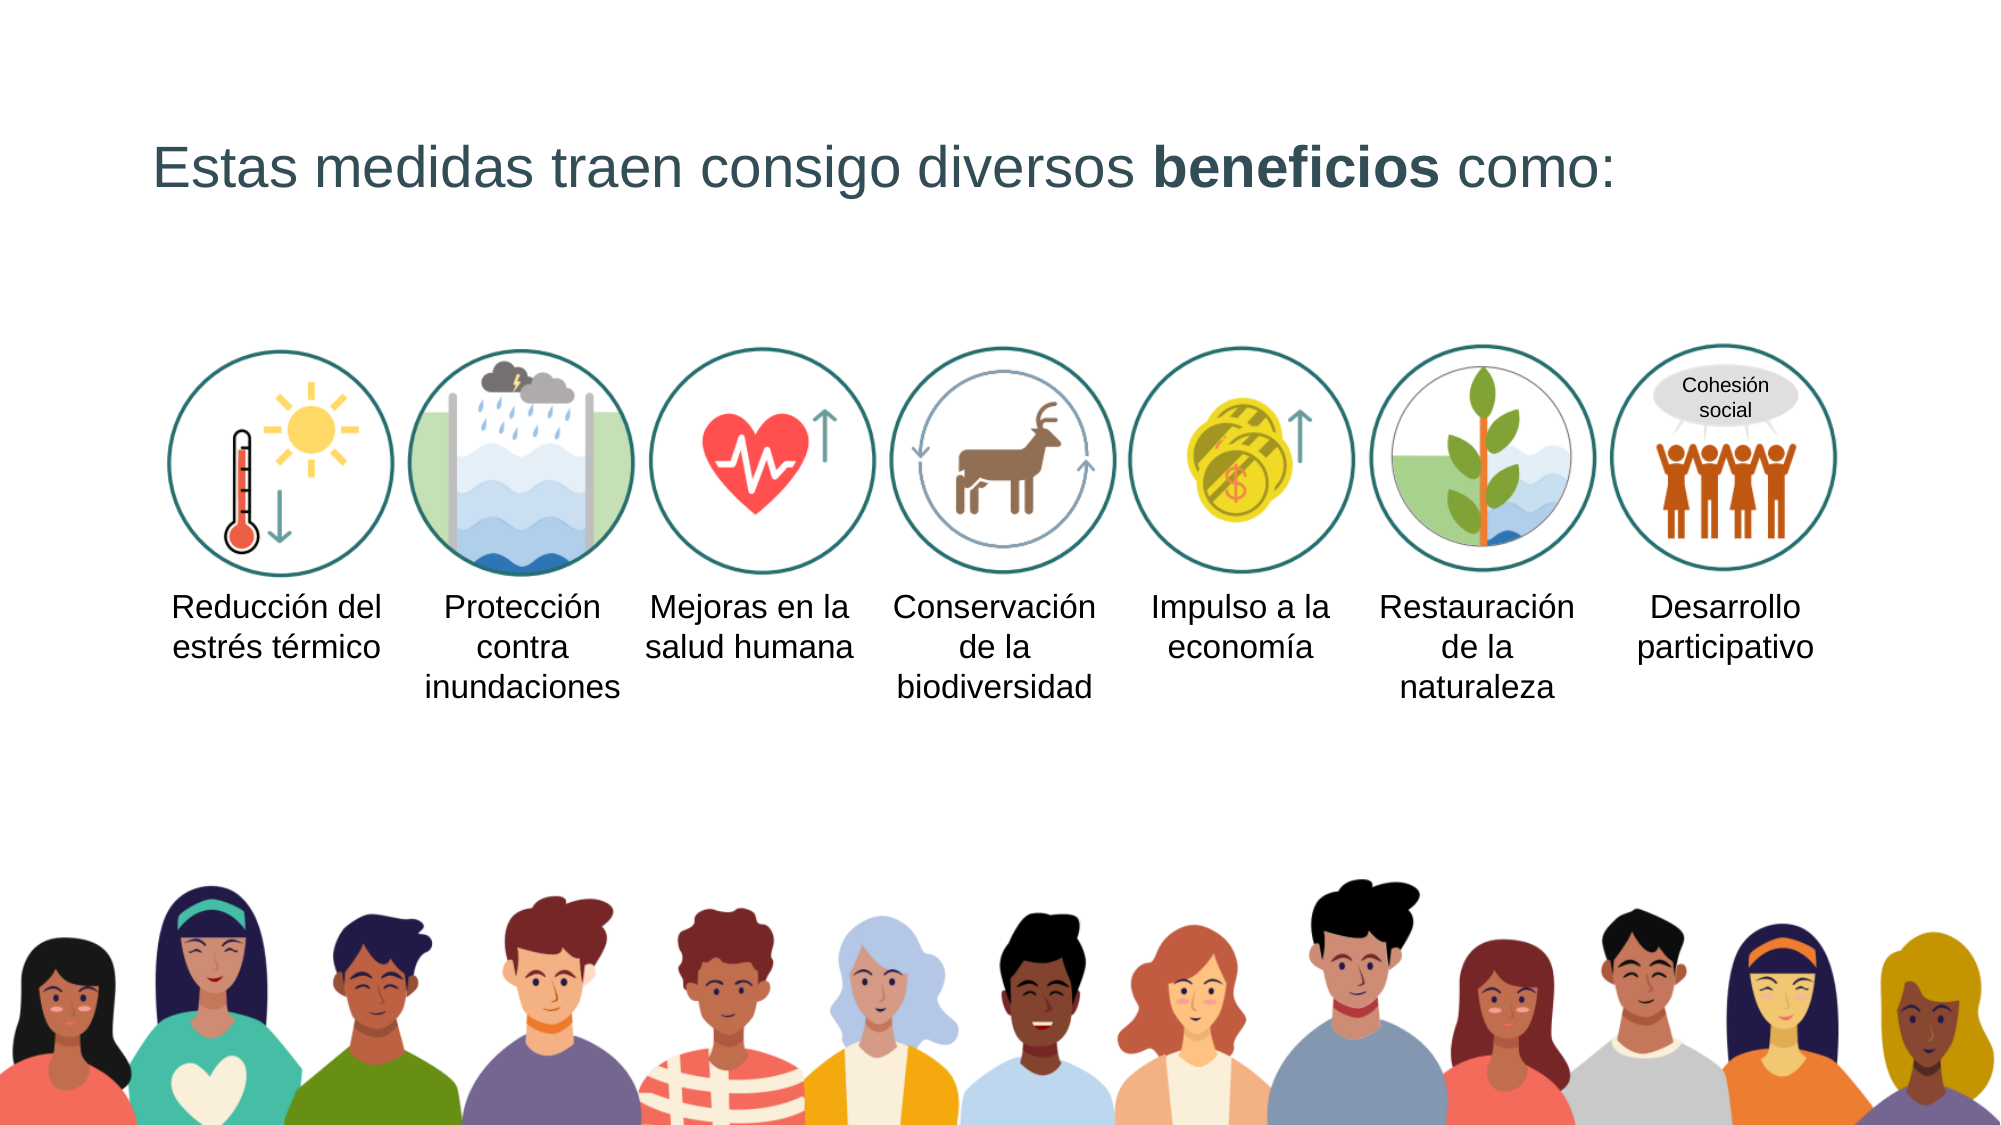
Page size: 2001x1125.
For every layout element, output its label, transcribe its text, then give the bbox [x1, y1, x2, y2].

text_box Restauración de la naturaleza [1354, 589, 1601, 682]
title Estas medidas traen consigo diversos beneficios como: [137, 59, 1863, 278]
text_box Reducción del estrés térmico [153, 589, 400, 682]
text_box Mejoras en la salud humana [626, 589, 872, 682]
text_box Desarrollo participativo [1602, 589, 1850, 682]
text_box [0, 315, 2000, 578]
text_box Impulso a la economía [1117, 589, 1359, 682]
text_box Conservación de la biodiversidad [871, 589, 1118, 682]
picture [0, 873, 2000, 1125]
text_box Protección contra inundaciones [399, 589, 632, 682]
